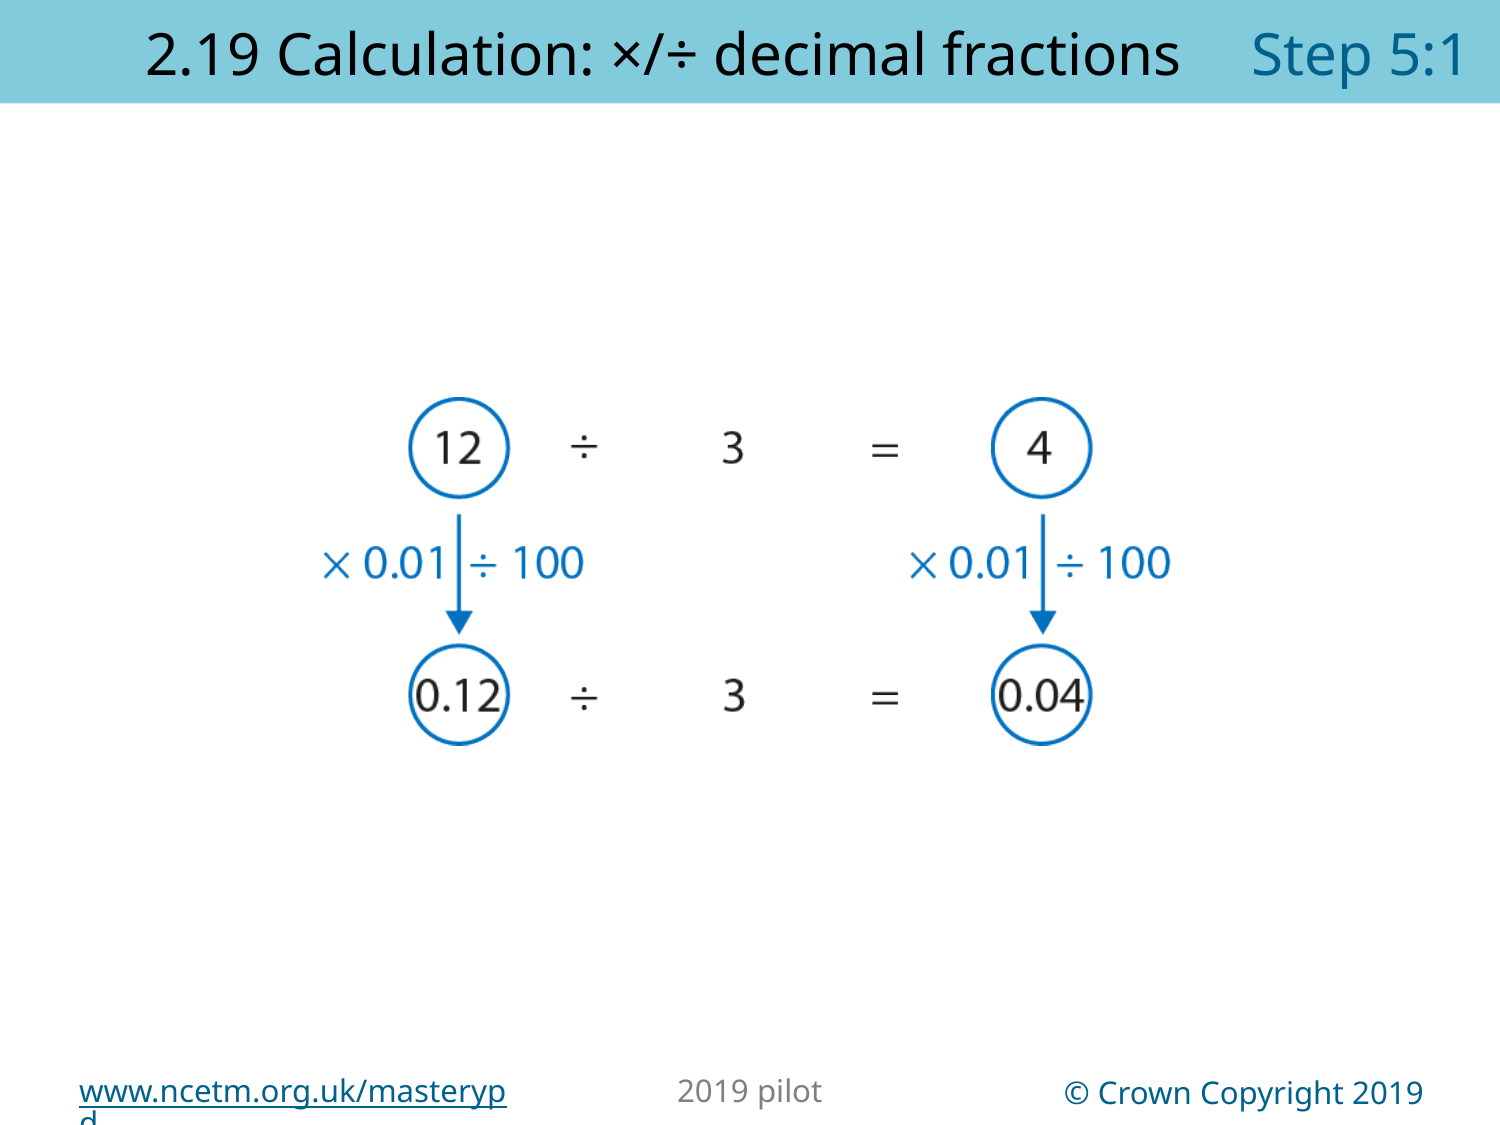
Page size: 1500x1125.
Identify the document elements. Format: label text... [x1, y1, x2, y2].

picture [190, 397, 1310, 746]
list 2.19 Calculation: ×/÷ decimal fractions Step 5:1 [0, 0, 1500, 104]
